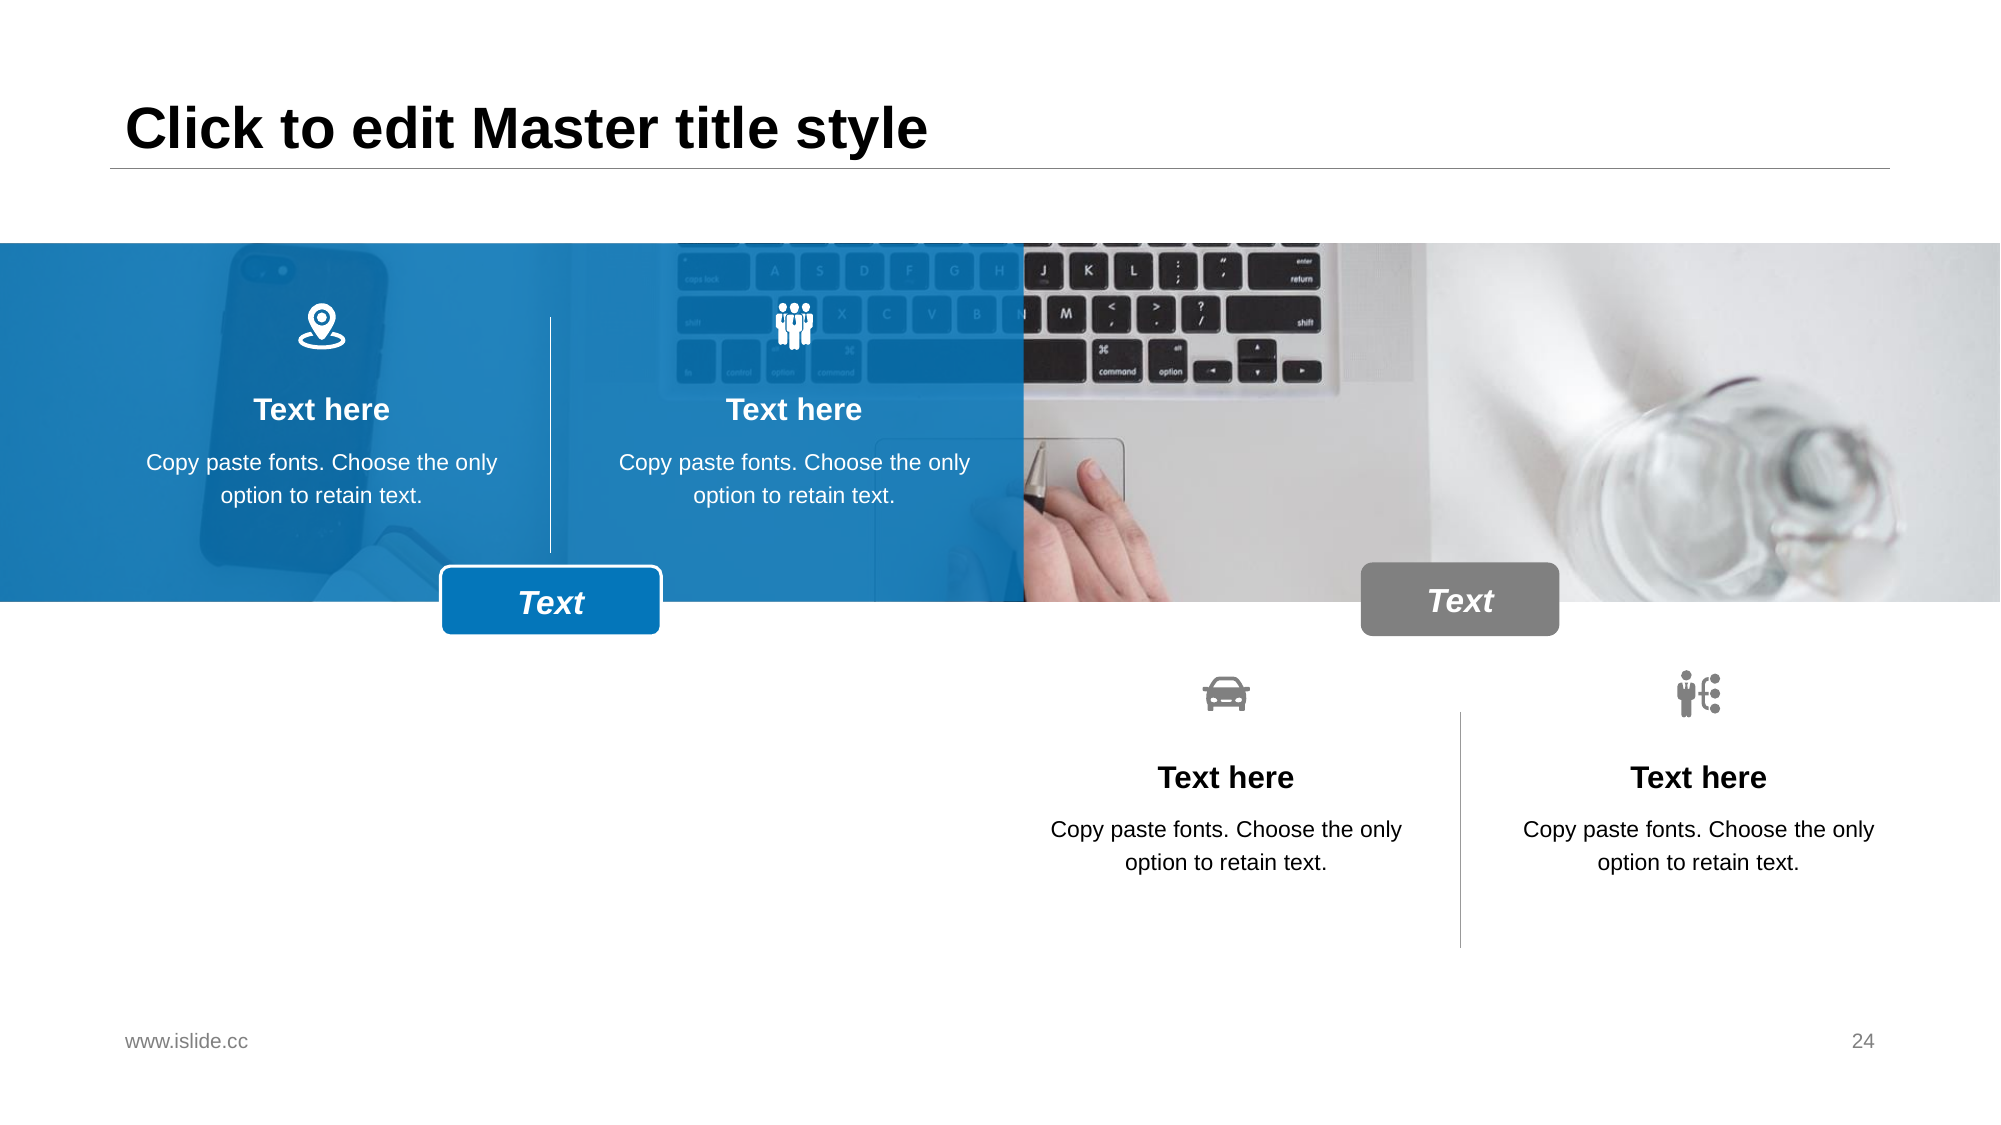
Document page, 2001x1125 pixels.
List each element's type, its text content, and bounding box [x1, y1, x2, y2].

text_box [0, 243, 2000, 949]
title Click to edit Master title style [109, 0, 1890, 169]
slide_number 24 [1412, 1023, 1890, 1058]
footer www.islide.cc [109, 1023, 790, 1058]
